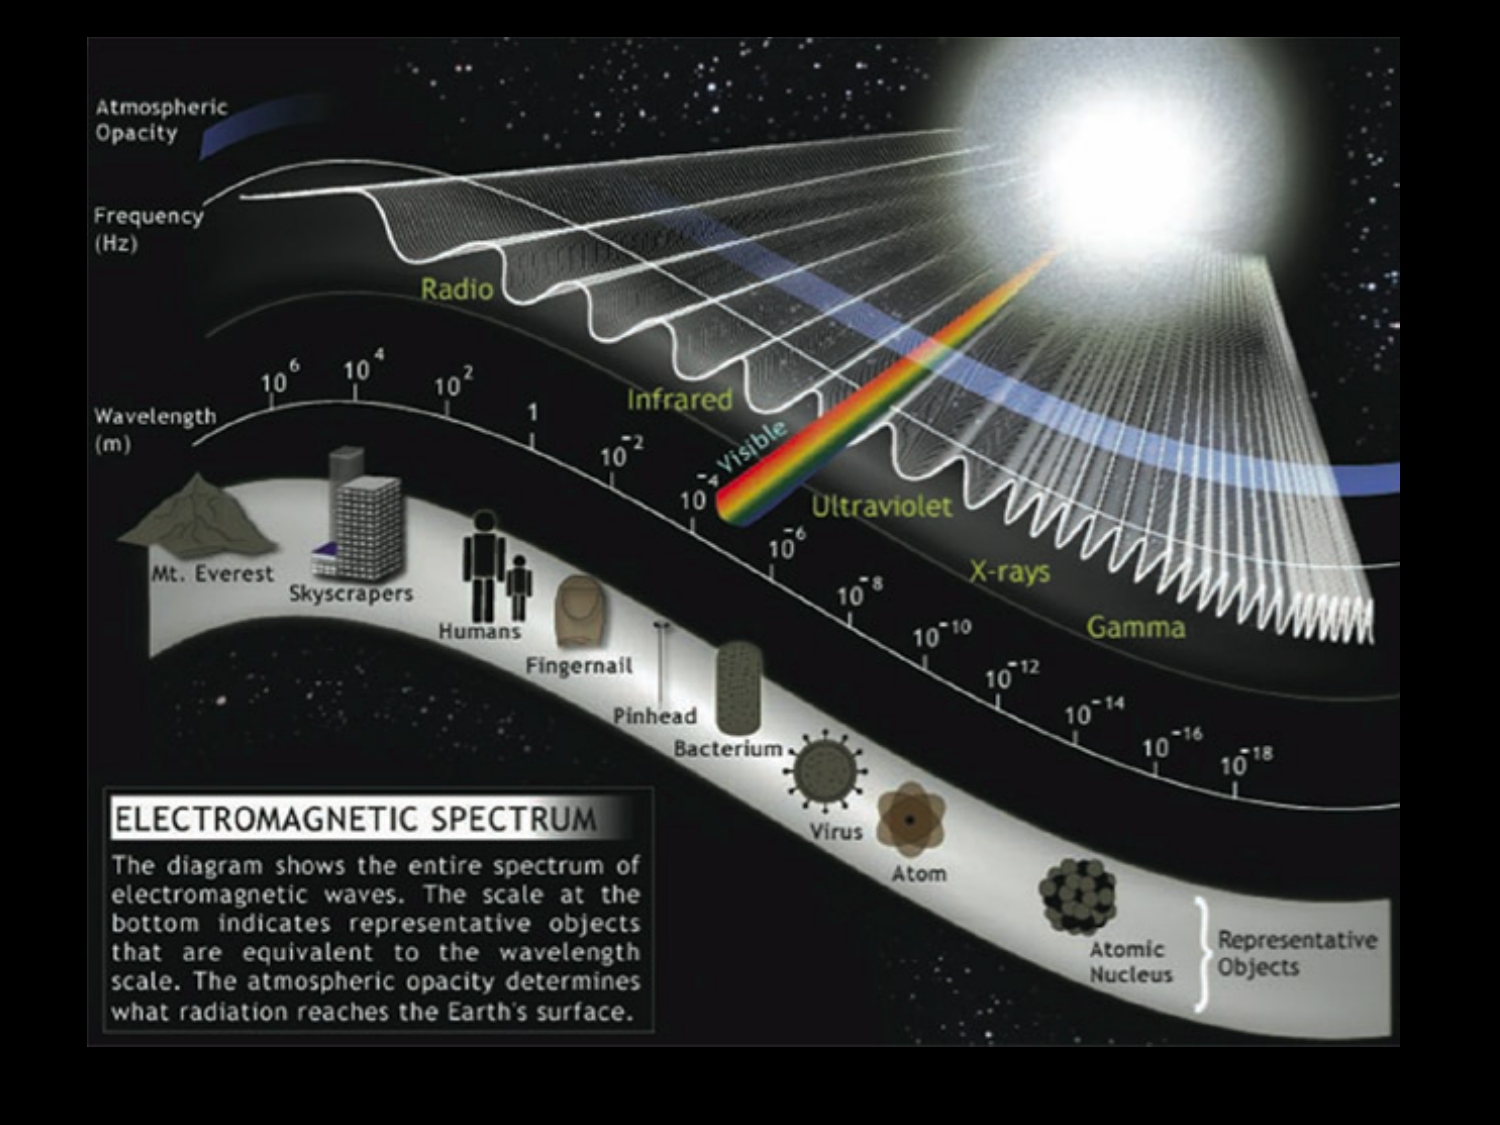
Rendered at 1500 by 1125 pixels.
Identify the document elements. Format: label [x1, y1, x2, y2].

picture [87, 37, 1401, 1048]
